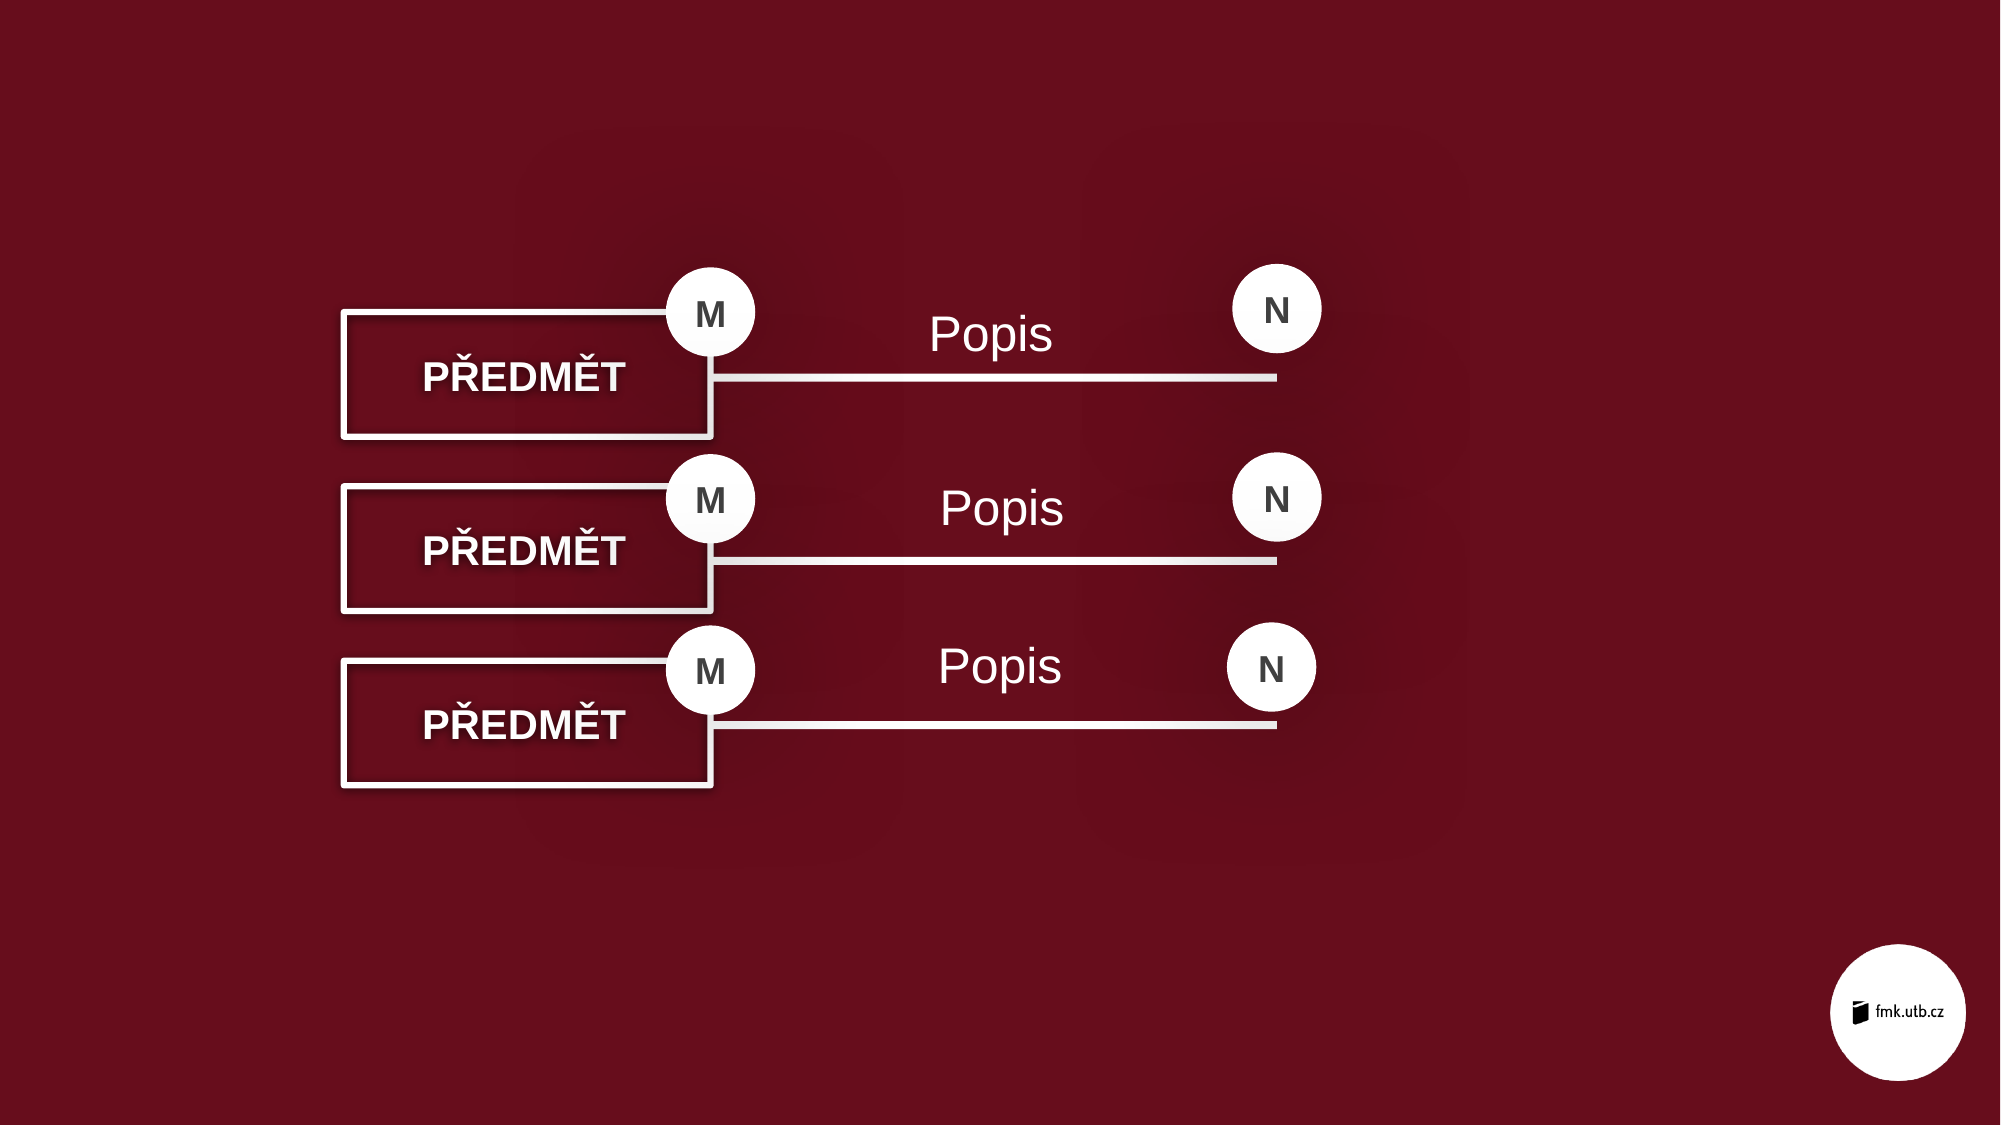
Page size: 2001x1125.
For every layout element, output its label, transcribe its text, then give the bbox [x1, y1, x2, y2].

text_box [1106, 373, 1154, 383]
text_box M [664, 624, 757, 716]
text_box [823, 720, 857, 730]
text_box PŘEDMĚT [343, 311, 590, 437]
text_box Popis [876, 294, 1106, 429]
text_box PŘEDMĚT [343, 660, 651, 786]
text_box Popis [857, 626, 1143, 822]
picture [1830, 944, 1966, 1081]
text_box N [1231, 451, 1323, 543]
text_box [1117, 556, 1149, 566]
text_box N [1231, 262, 1323, 355]
text_box PŘEDMĚT [343, 486, 585, 611]
text_box [833, 373, 876, 383]
text_box [837, 556, 887, 566]
text_box M [664, 266, 757, 358]
text_box M [664, 453, 757, 545]
text_box Popis [887, 468, 1117, 603]
text_box [1143, 720, 1159, 730]
text_box N [1225, 621, 1318, 713]
